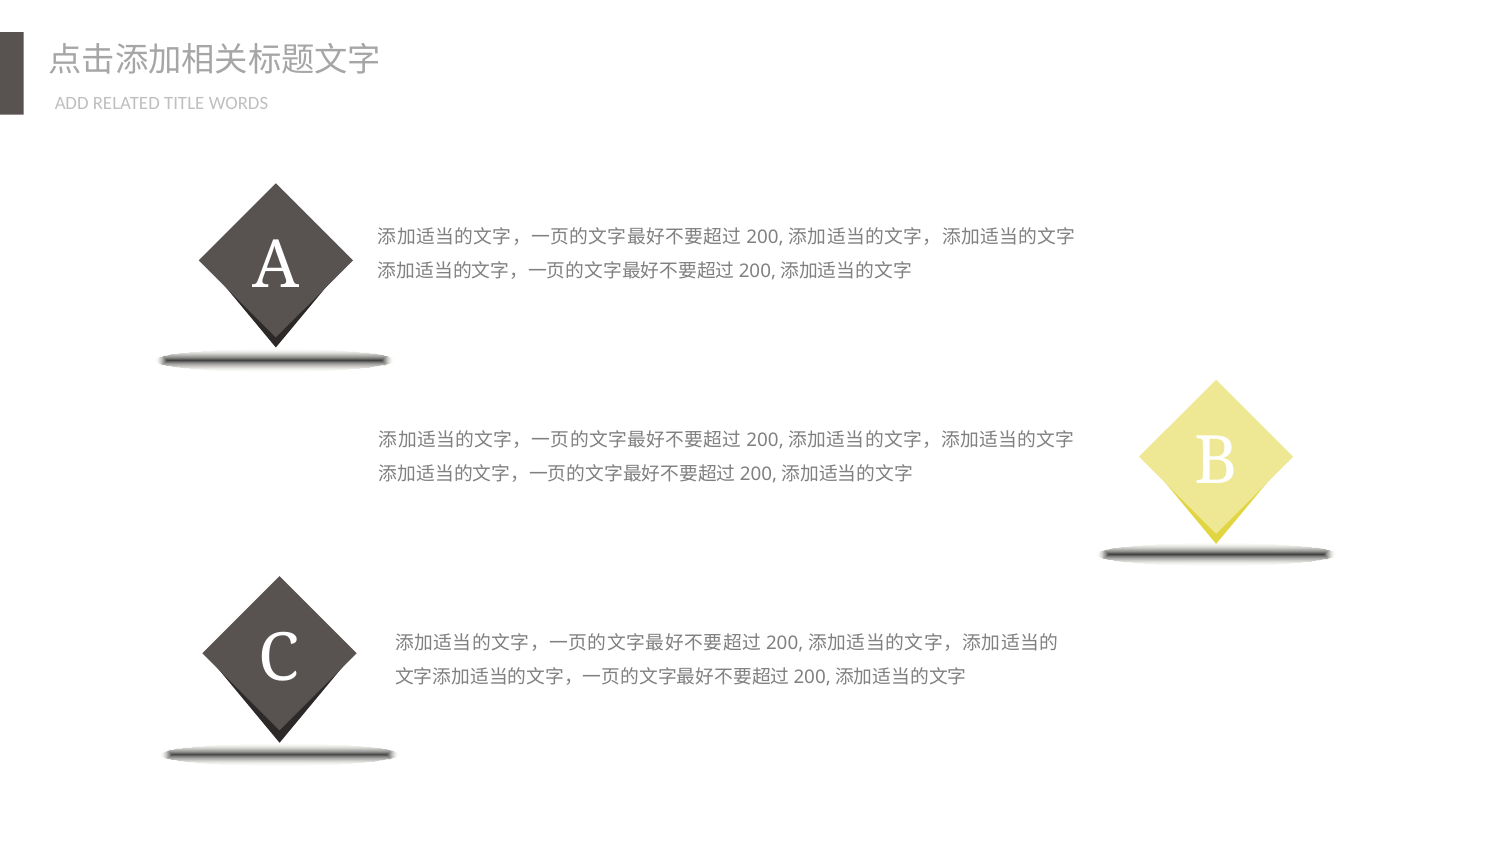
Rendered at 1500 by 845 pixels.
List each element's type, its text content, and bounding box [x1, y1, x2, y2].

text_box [202, 575, 357, 743]
text_box [160, 746, 399, 766]
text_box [198, 183, 354, 348]
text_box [1138, 379, 1294, 545]
text_box 添加适当的文字，一页的文字最好不要超过200,添加适当的文字，添加适当的文字添加适当的文字，一页的文字最好不要超过200,添加适当的文字 [361, 205, 1093, 290]
text_box 添加适当的文字，一页的文字最好不要超过200,添加适当的文字，添加适当的文字添加适当的文字，一页的文字最好不要超过200,添加适当的文字 [378, 611, 1075, 696]
text_box [1096, 545, 1336, 566]
text_box 添加适当的文字，一页的文字最好不要超过200,添加适当的文字，添加适当的文字添加适当的文字，一页的文字最好不要超过200,添加适当的文字 [362, 408, 1092, 493]
text_box [155, 351, 394, 372]
